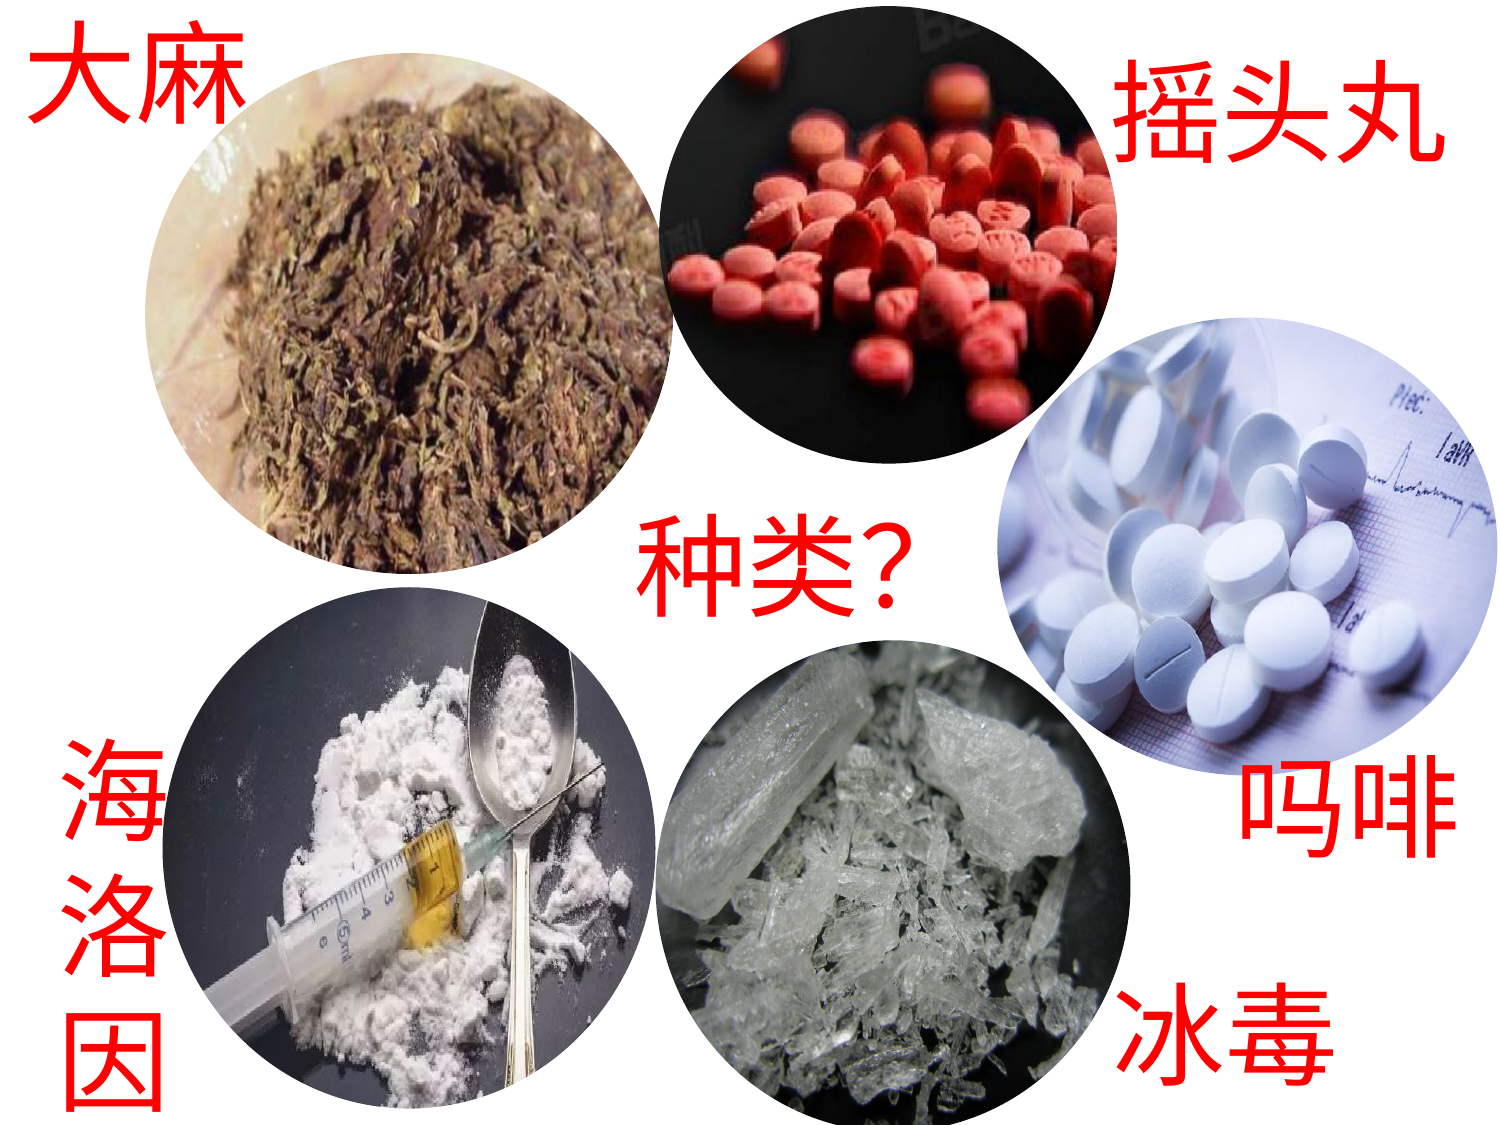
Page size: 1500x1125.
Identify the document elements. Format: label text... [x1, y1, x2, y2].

text_box 种类？ [619, 488, 942, 639]
text_box 冰毒 [1131, 957, 1397, 1108]
text_box 吗啡 [1220, 776, 1482, 880]
title 大麻 [6, 16, 266, 125]
picture [145, 6, 1498, 1125]
text_box 摇头丸 [1118, 34, 1482, 185]
subtitle 海洛因 [37, 713, 162, 1109]
